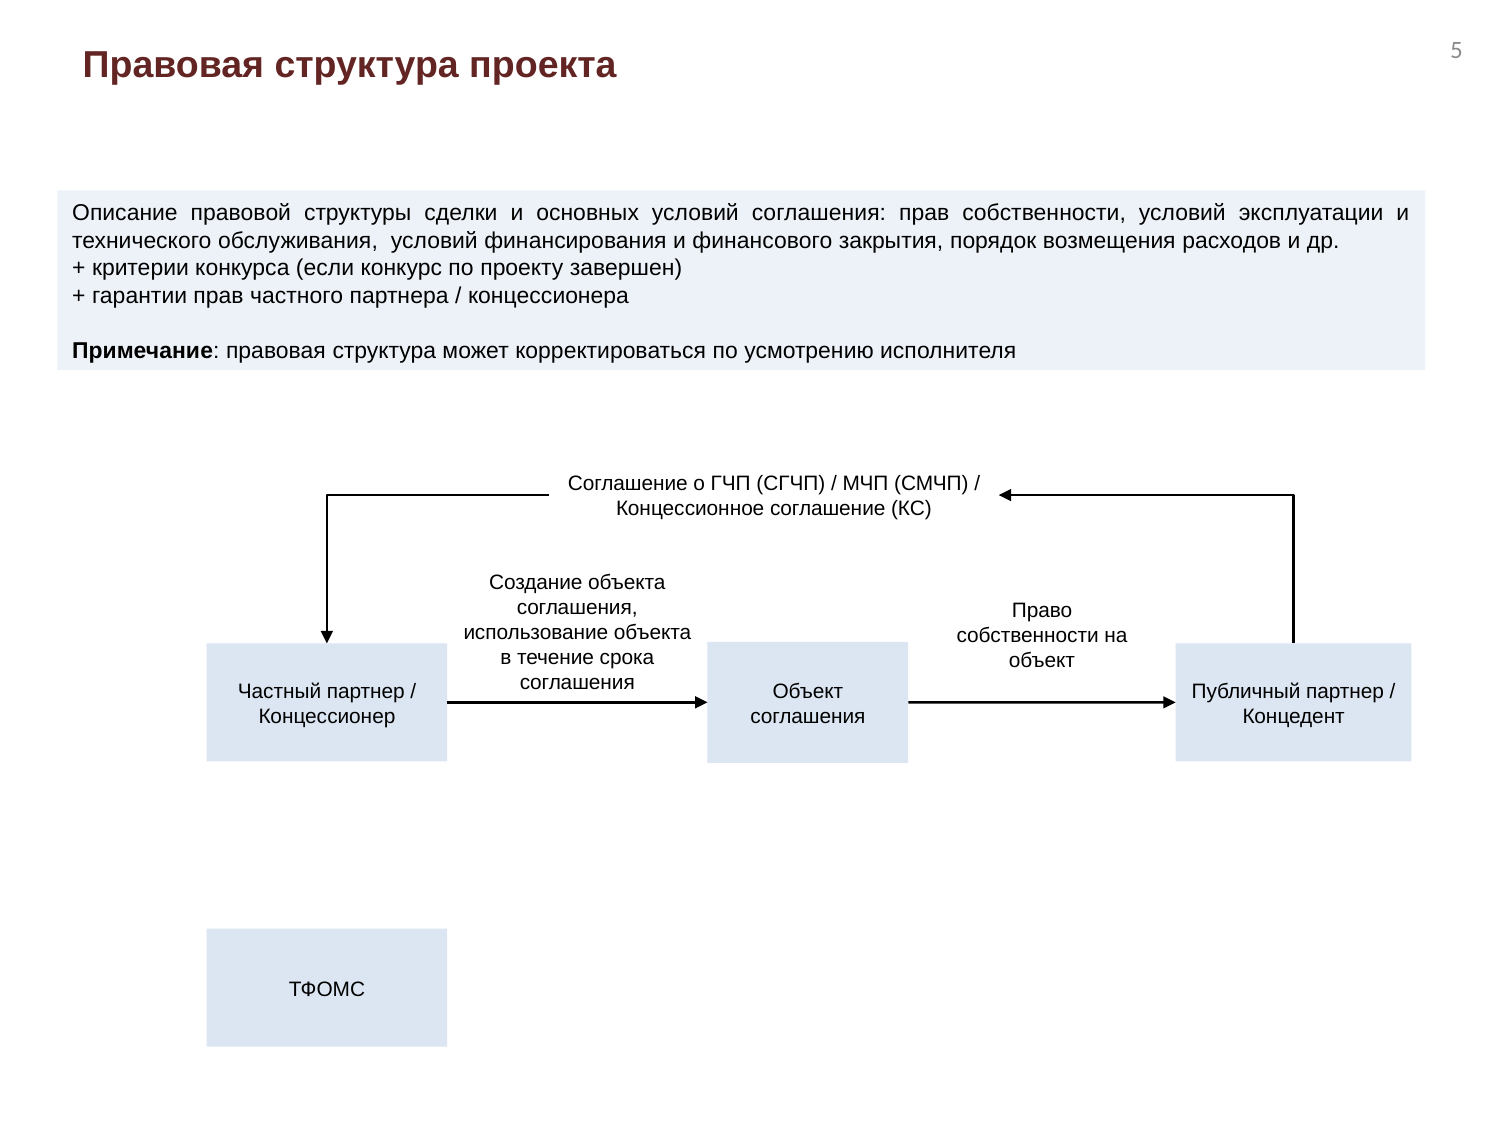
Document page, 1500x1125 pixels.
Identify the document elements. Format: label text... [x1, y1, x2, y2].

text_box Создание объекта соглашения, использование объекта в течение срока соглашения [447, 561, 708, 701]
text_box Частный партнер / Концессионер [205, 641, 449, 763]
text_box ТФОМС [205, 927, 449, 1049]
text_box Публичный партнер / Концедент [1174, 641, 1414, 763]
slide_number 5 [1128, 19, 1478, 79]
text_box Право собственности на объект [923, 588, 1066, 679]
text_box Описание правовой структуры сделки и основных условий соглашения: прав собственности, условий эксплуатации и технического обслуживания, условий финансирования и финансового закрытия, порядок возмещения расходов и др. + критерии конкурса (если конкурс по проекту завершен) + гарантии прав частного партнера / концессионера Примечание: правовая структура может корректироваться по усмотрению исполнителя [57, 190, 1426, 370]
text_box Правовая структура проекта [67, 32, 632, 92]
text_box Объект соглашения [705, 640, 910, 765]
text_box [1071, 421, 1221, 718]
text_box Соглашение о ГЧП (СГЧП) / МЧП (СМЧП) / Концессионное соглашение (КС) [549, 462, 999, 528]
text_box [326, 495, 550, 644]
